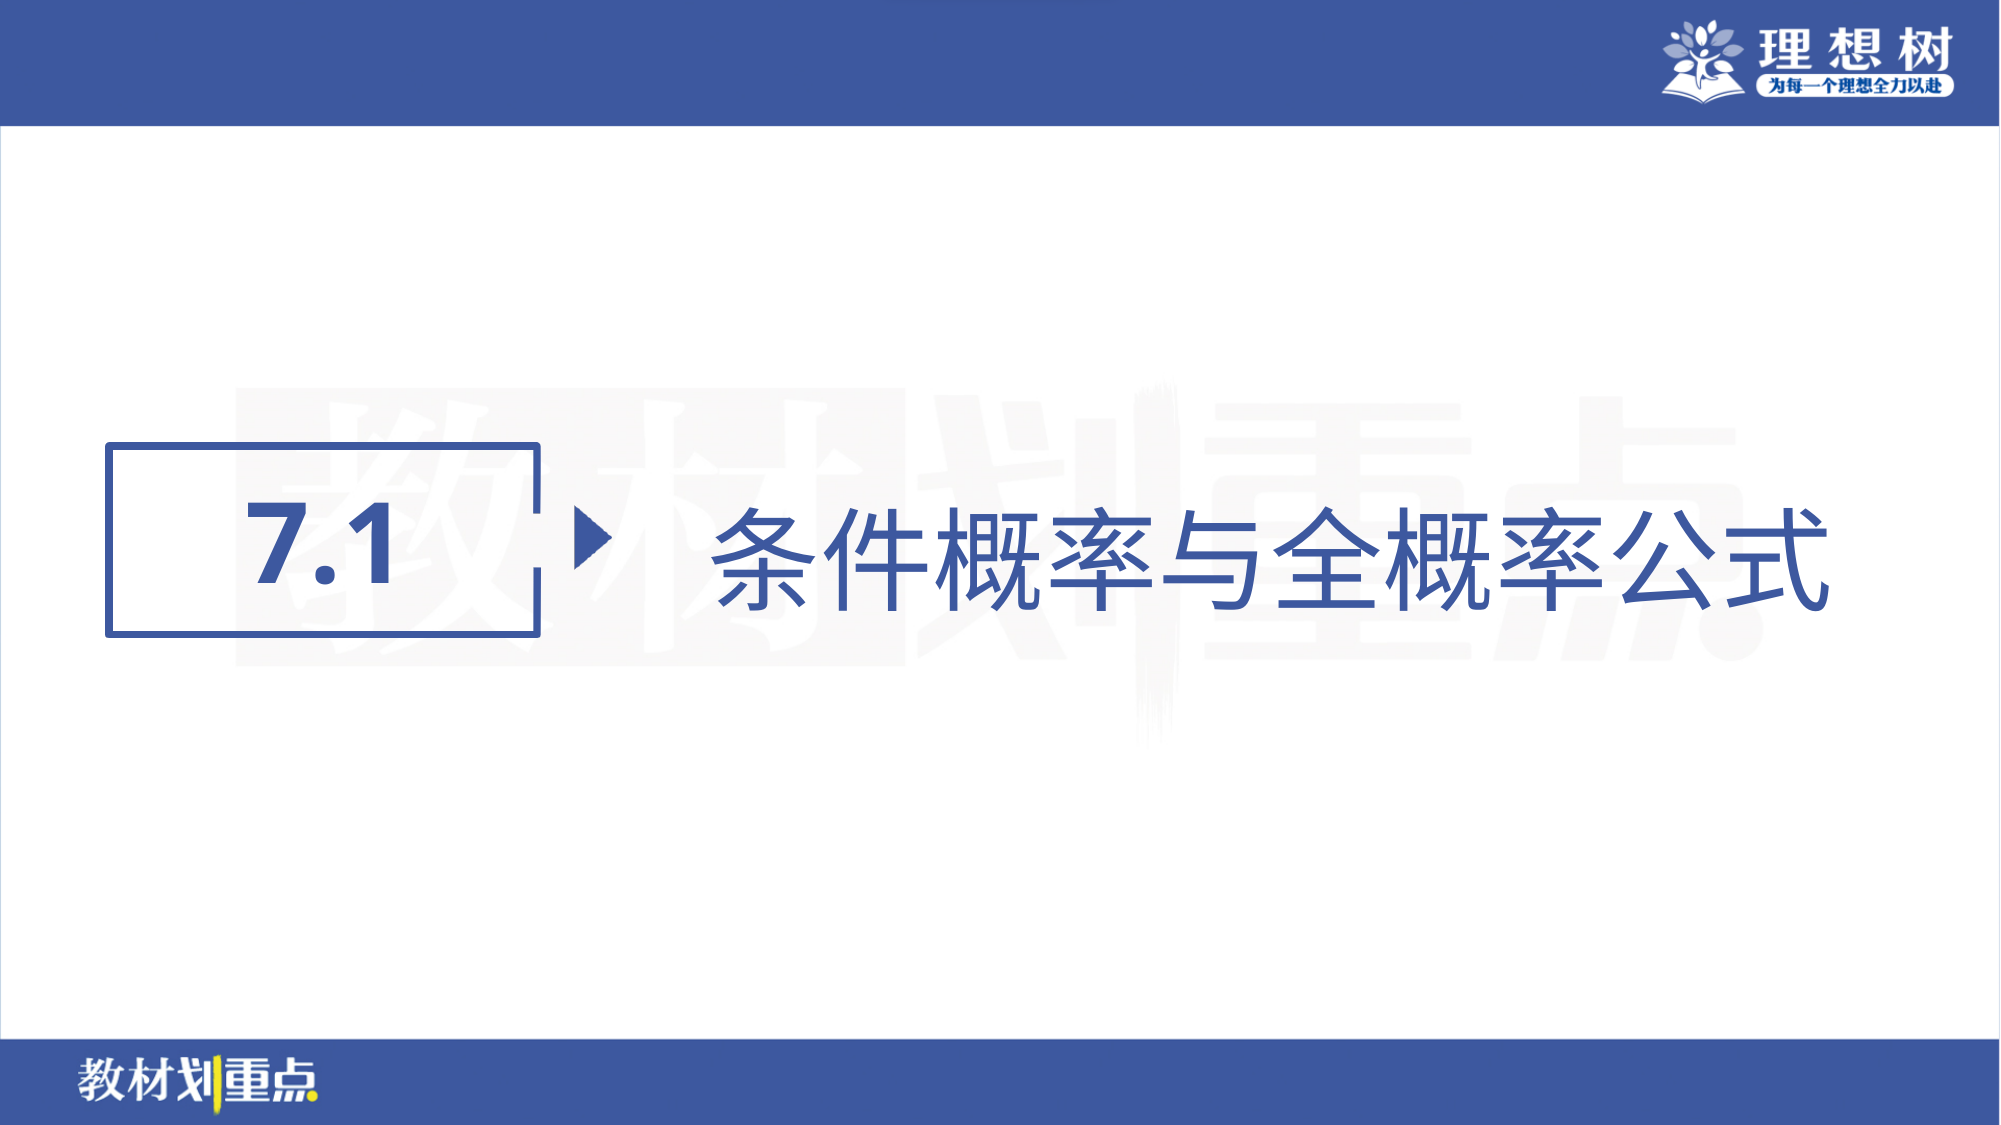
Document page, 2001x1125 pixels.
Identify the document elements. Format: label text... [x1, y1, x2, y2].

picture [0, 0, 2000, 1125]
text_box 条件概率与全概率公式 [708, 424, 1967, 635]
